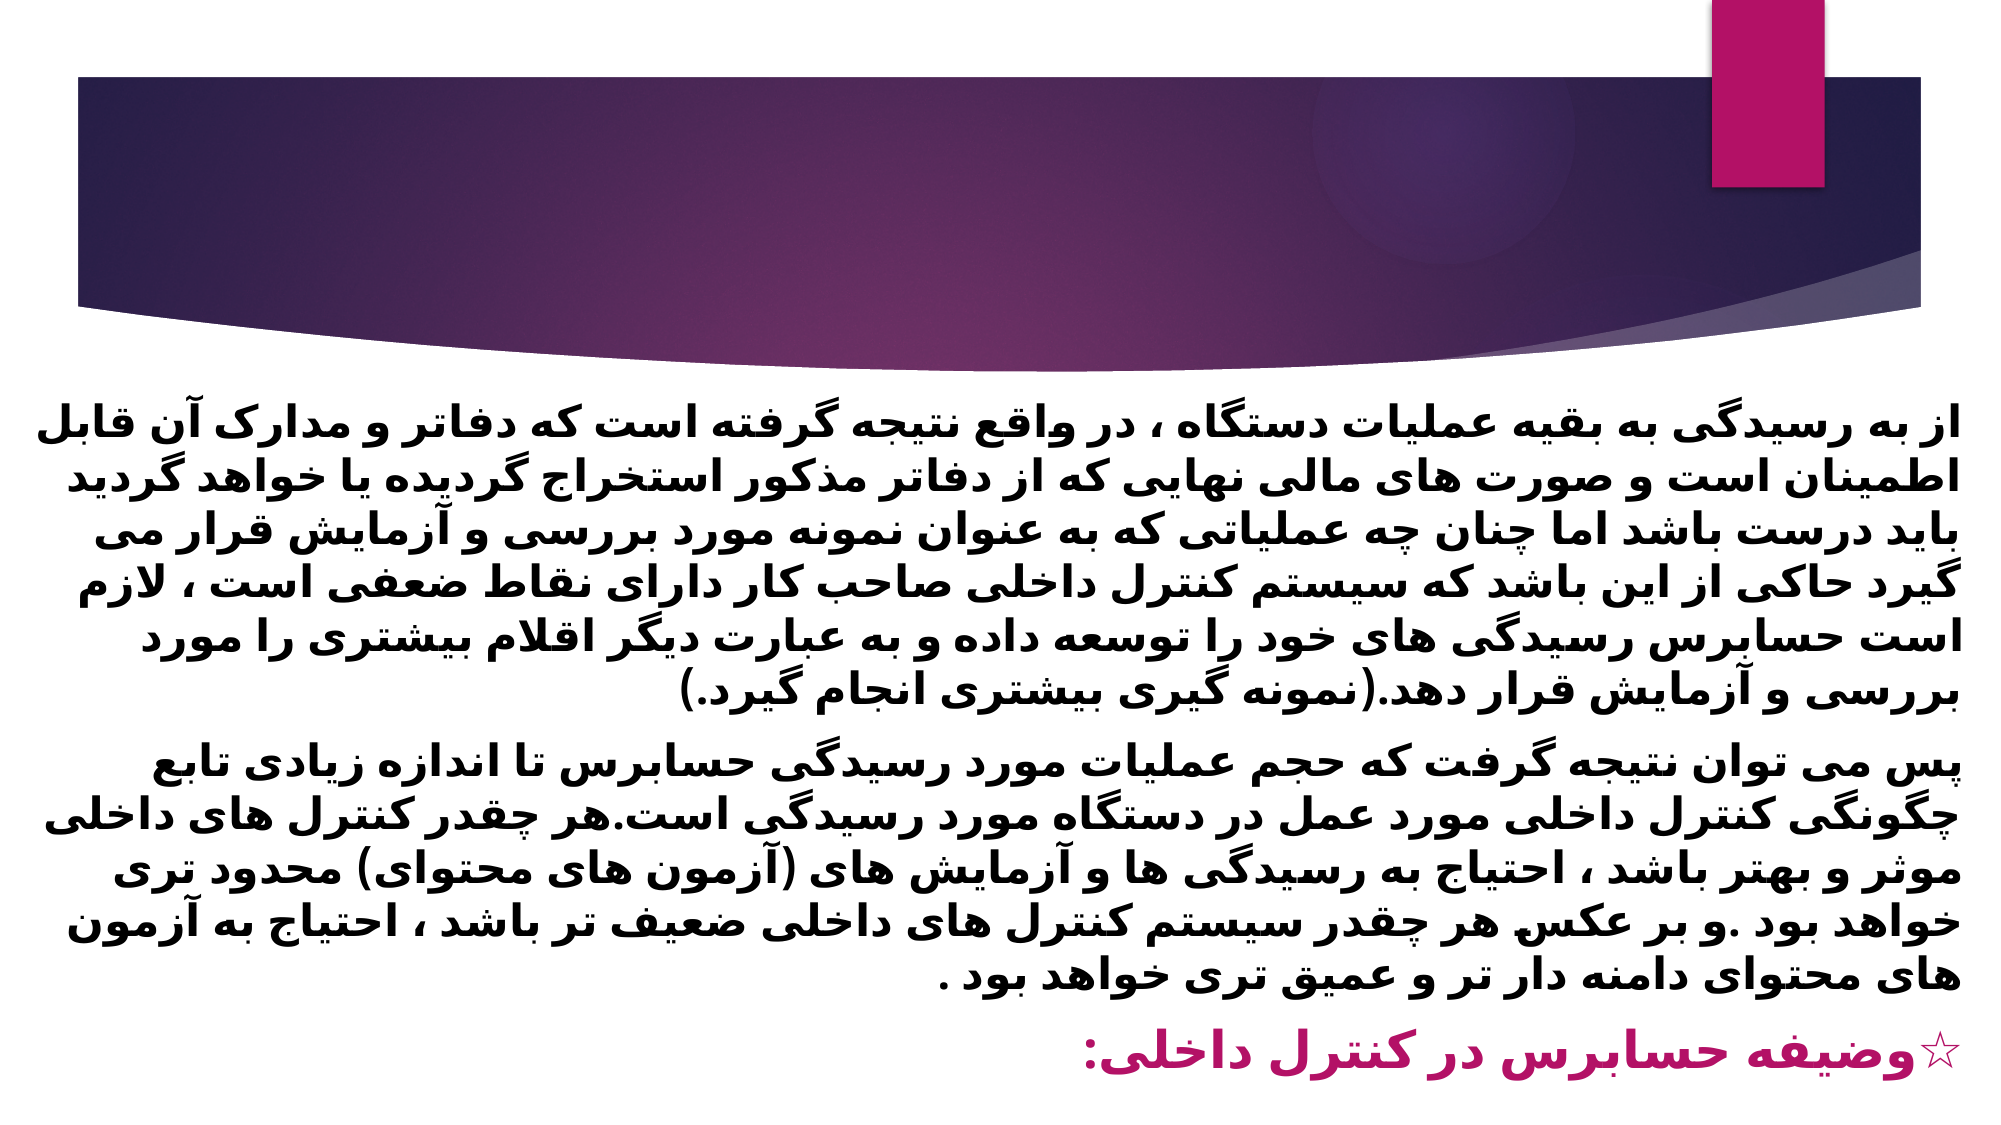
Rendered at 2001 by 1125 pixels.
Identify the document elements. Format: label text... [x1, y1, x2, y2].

list از به رسیدگی به بقیه عملیات دستگاه ، در واقع نتیجه گرفته است که دفاتر و مدارک آن قابل اطمینان است و صورت های مالی نهایی که از دفاتر مذکور استخراج گردیده یا خواهد گردید باید درست باشد اما چنان چه عملیاتی که به عنوان نمونه مورد بررسی و آزمایش قرار می گیرد حاکی از این باشد که سیستم کنترل داخلی صاحب کار دارای نقاط ضعفی است ، لازم است حسابرس رسیدگی های خود را توسعه داده و به عبارت دیگر اقلام بیشتری را مورد بررسی و آزمایش قرار دهد.(نمونه گیری بیشتری انجام گیرد.) پس می توان نتیجه گرفت که حجم عملیات مورد رسیدگی حسابرس تا اندازه زیادی تابع چگونگی کنترل داخلی مورد عمل در دستگاه مورد رسیدگی است.هر چقدر کنترل های داخلی موثر و بهتر باشد ، احتیاج به رسیدگی ها و آزمایش های (آزمون های محتوای) محدود تری خواهد بود .و بر عکس هر چقدر سیستم کنترل های داخلی ضعیف تر باشد ، احتیاج به آزمون های محتوای دامنه دار تر و عمیق تری خواهد بود . ☆وضیفه حسابرس در کنترل داخلی: [0, 385, 1980, 1103]
